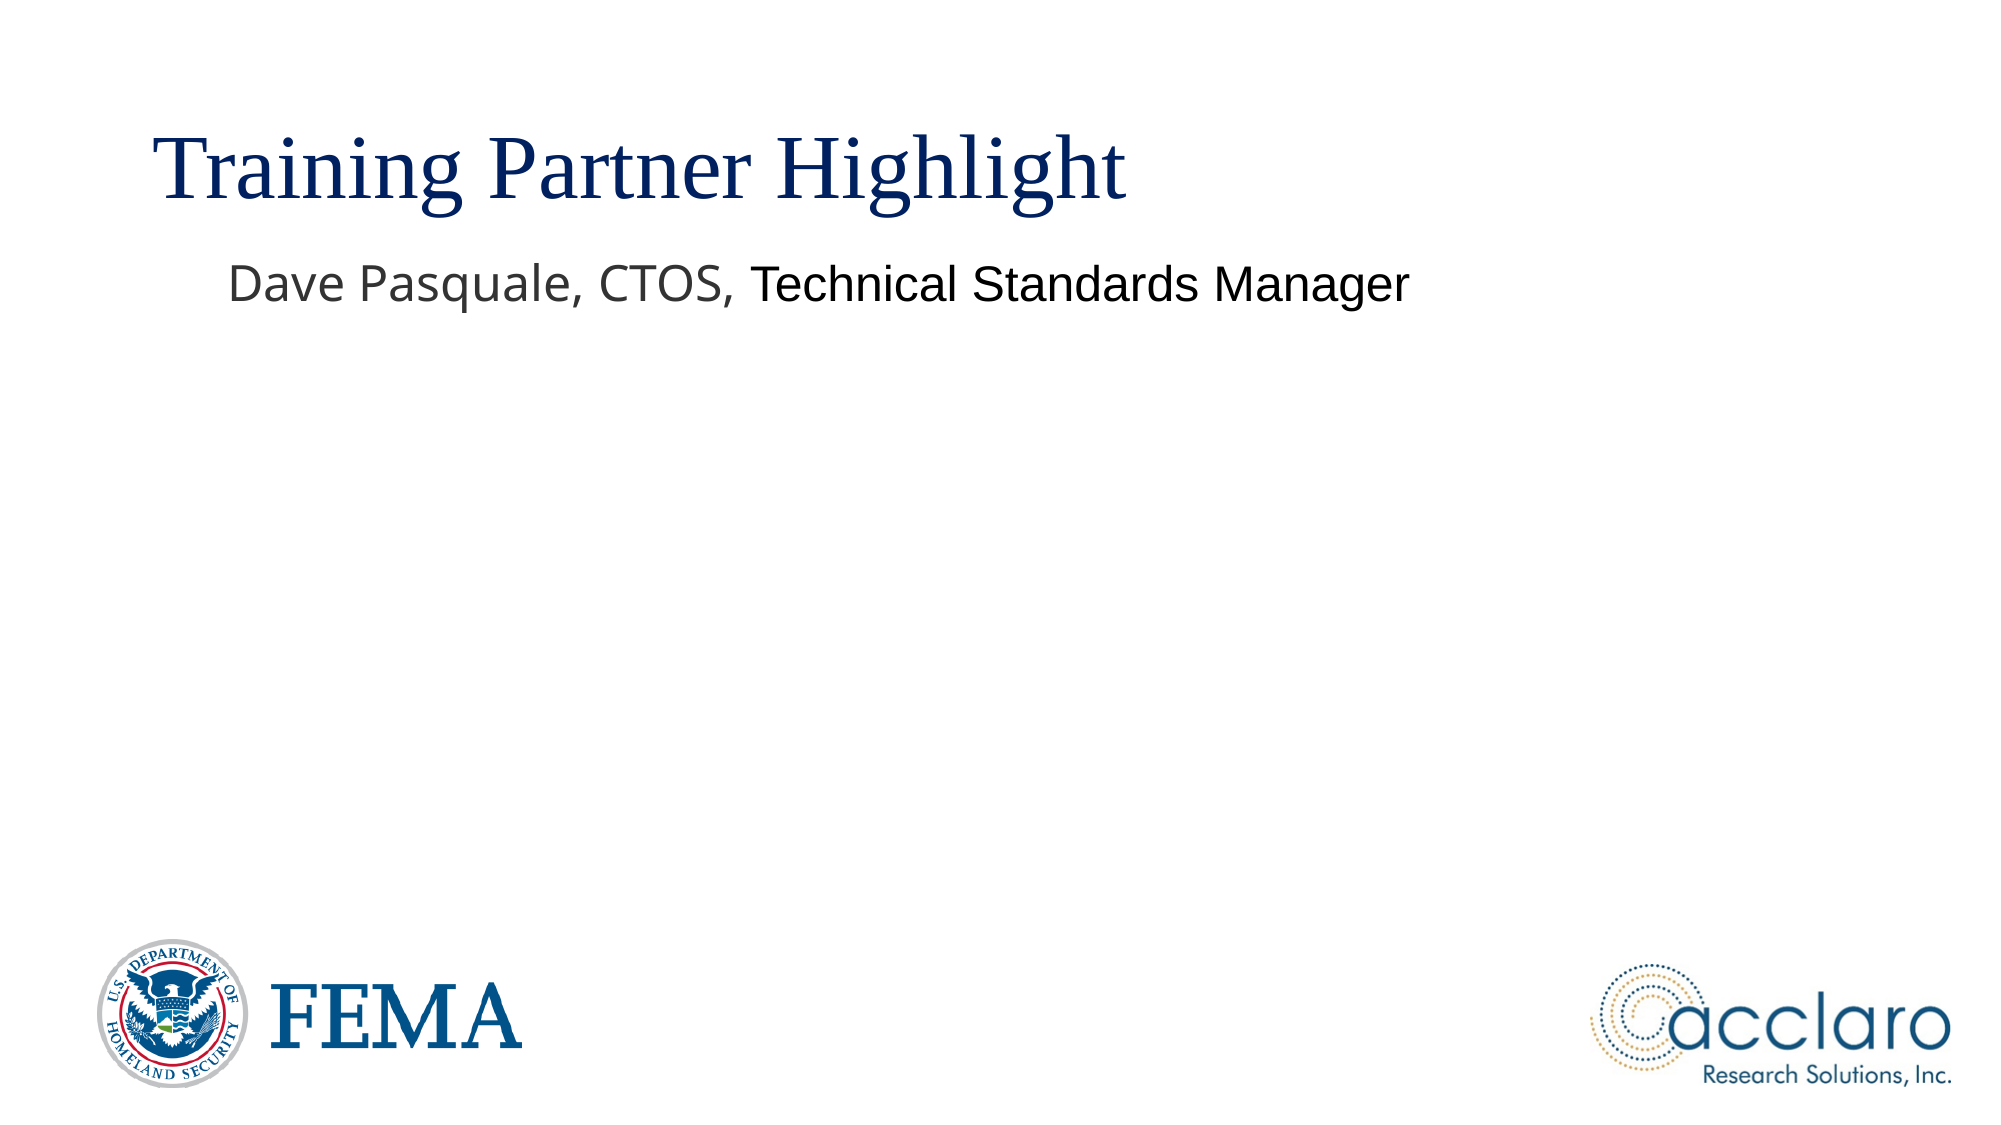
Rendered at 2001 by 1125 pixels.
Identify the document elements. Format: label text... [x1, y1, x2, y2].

picture [97, 939, 522, 1088]
list Dave Pasquale, CTOS, Technical Standards Manager [137, 250, 1863, 965]
title Training Partner Highlight [137, 59, 1863, 250]
picture [1590, 964, 1951, 1087]
